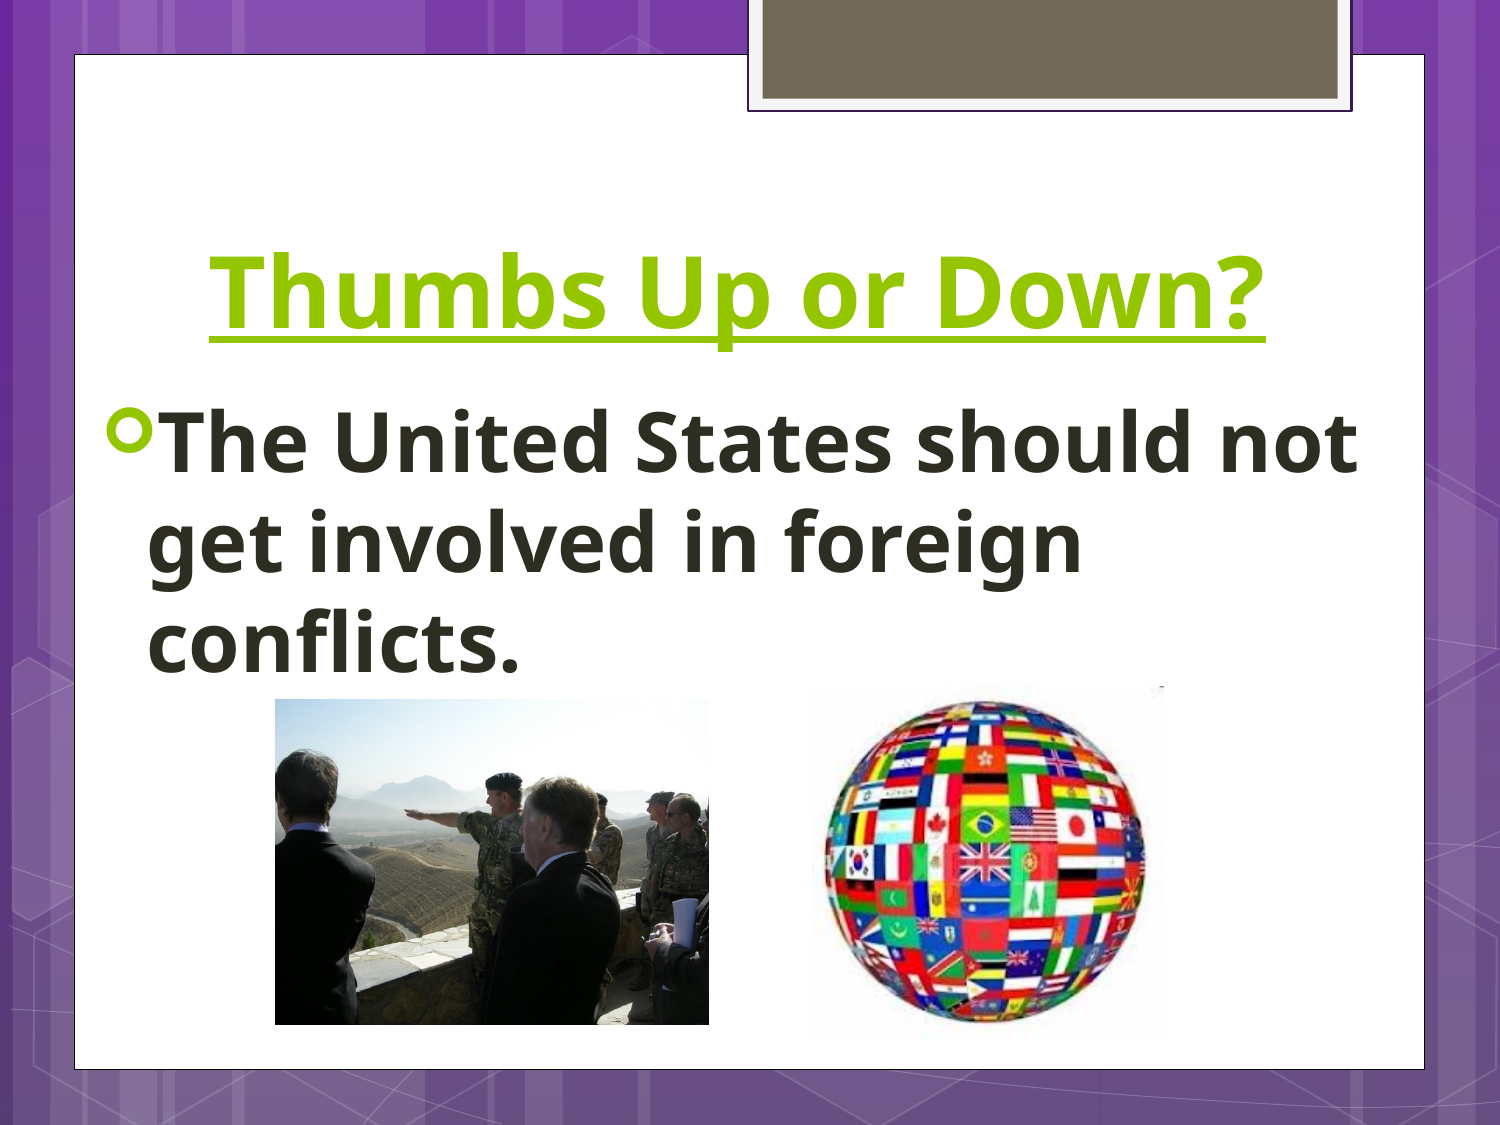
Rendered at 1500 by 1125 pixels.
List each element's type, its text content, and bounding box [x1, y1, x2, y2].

list The United States should not get involved in foreign conflicts. [75, 381, 1425, 957]
picture [812, 686, 1165, 1039]
picture [274, 699, 709, 1026]
title Thumbs Up or Down? [112, 168, 1363, 357]
